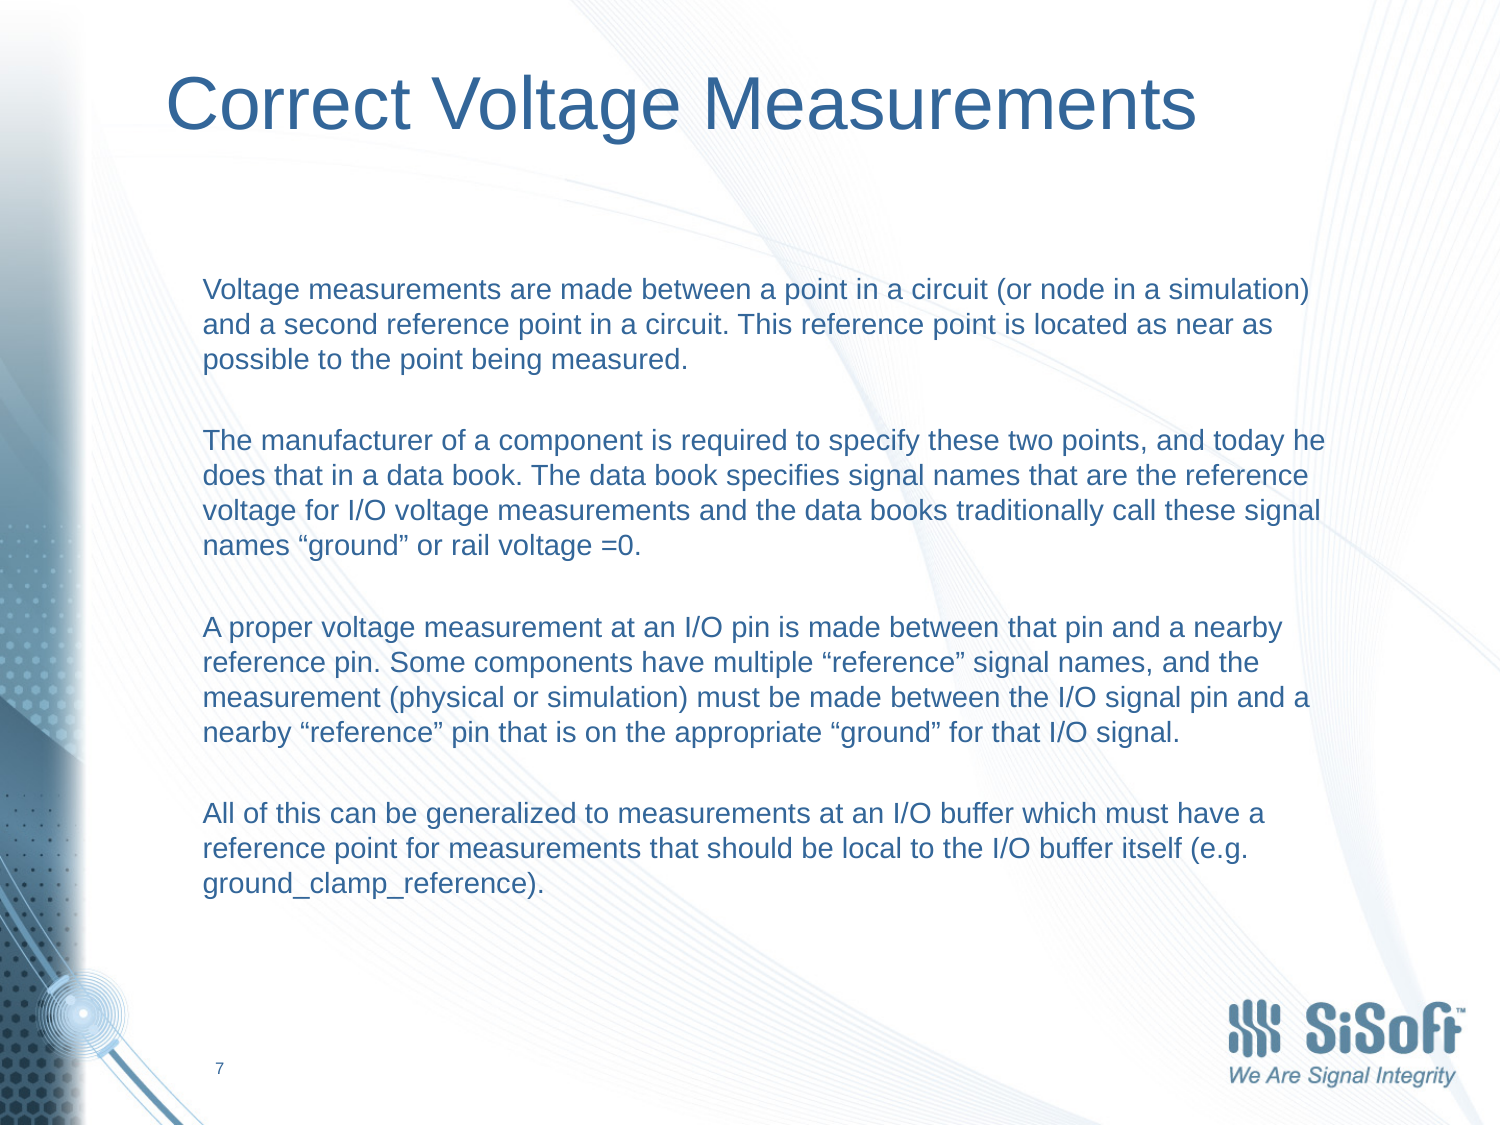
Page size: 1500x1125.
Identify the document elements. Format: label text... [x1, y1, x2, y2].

footer 7 [200, 1050, 975, 1104]
list Voltage measurements are made between a point in a circuit (or node in a simulation) and a second reference point in a circuit. This reference point is located as near as possible to the point being measured. The manufacturer of a component is required to specify these two points, and today he does that in a data book. The data book specifies signal names that are the reference voltage for I/O voltage measurements and the data books traditionally call these signal names “ground” or rail voltage =0. A proper voltage measurement at an I/O pin is made between that pin and a nearby reference pin. Some components have multiple “reference” signal names, and the measurement (physical or simulation) must be made between the I/O signal pin and a nearby “reference” pin that is on the appropriate “ground” for that I/O signal. All of this can be generalized to measurements at an I/O buffer which must have a reference point for measurements that should be local to the I/O buffer itself (e.g. ground_clamp_reference). [187, 262, 1363, 963]
picture [0, 0, 1500, 1125]
title Correct Voltage Measurements [150, 24, 1300, 175]
